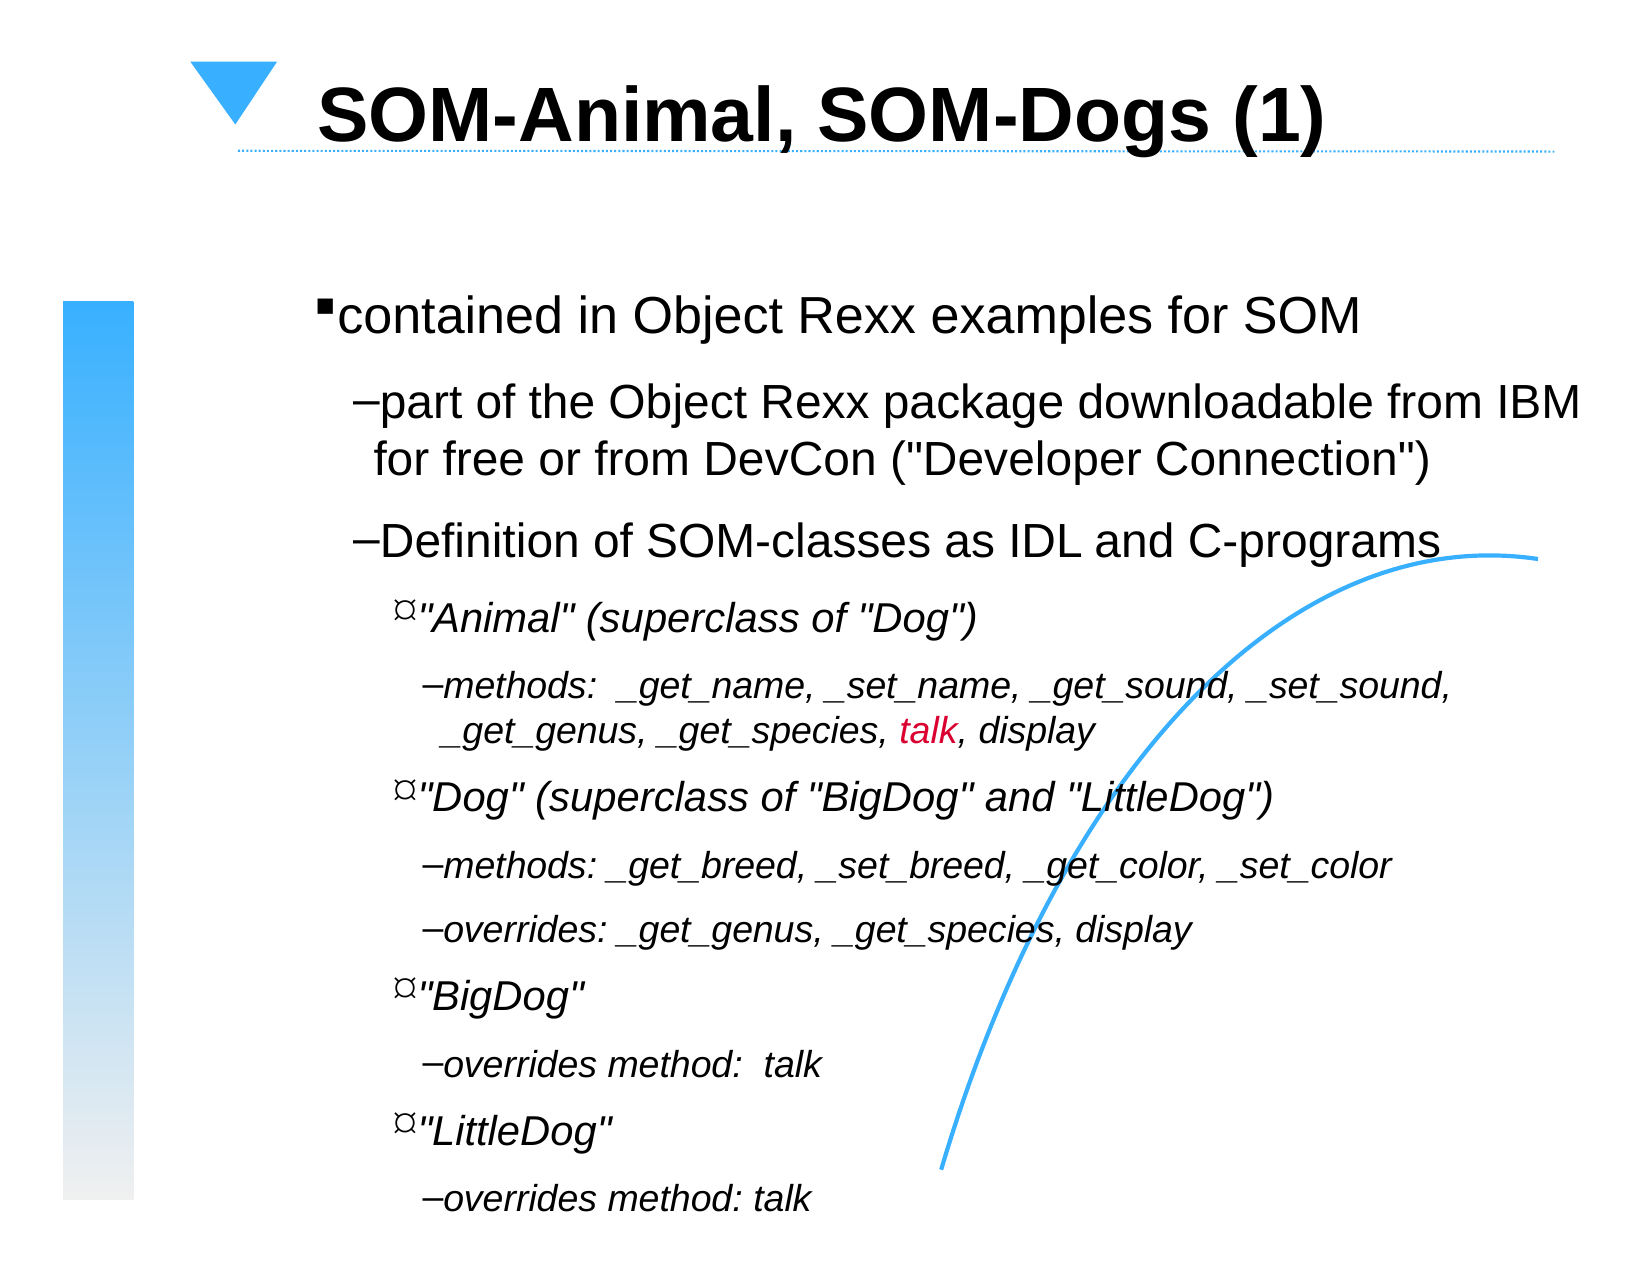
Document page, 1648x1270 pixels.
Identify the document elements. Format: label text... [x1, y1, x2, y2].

text_box SOM-Animal, SOM-Dogs (1) [317, 64, 1549, 158]
text_box [190, 61, 278, 125]
text_box [63, 301, 134, 1200]
text_box contained in Object Rexx examples for SOM part of the Object Rexx package downloadable from IBM for free or from DevCon ("Developer Connection") Definition of SOM-classes as IDL and C-programs "Animal" (superclass of "Dog") methods: _get_name, _set_name, _get_sound, _set_sound, _get_genus, _get_species, talk, display "Dog" (superclass of "BigDog" and "LittleDog") methods: _get_breed, _set_breed, _get_color, _set_color overrides: _get_genus, _get_species, display "BigDog" overrides method: talk "LittleDog" overrides method: talk [313, 281, 1596, 1220]
